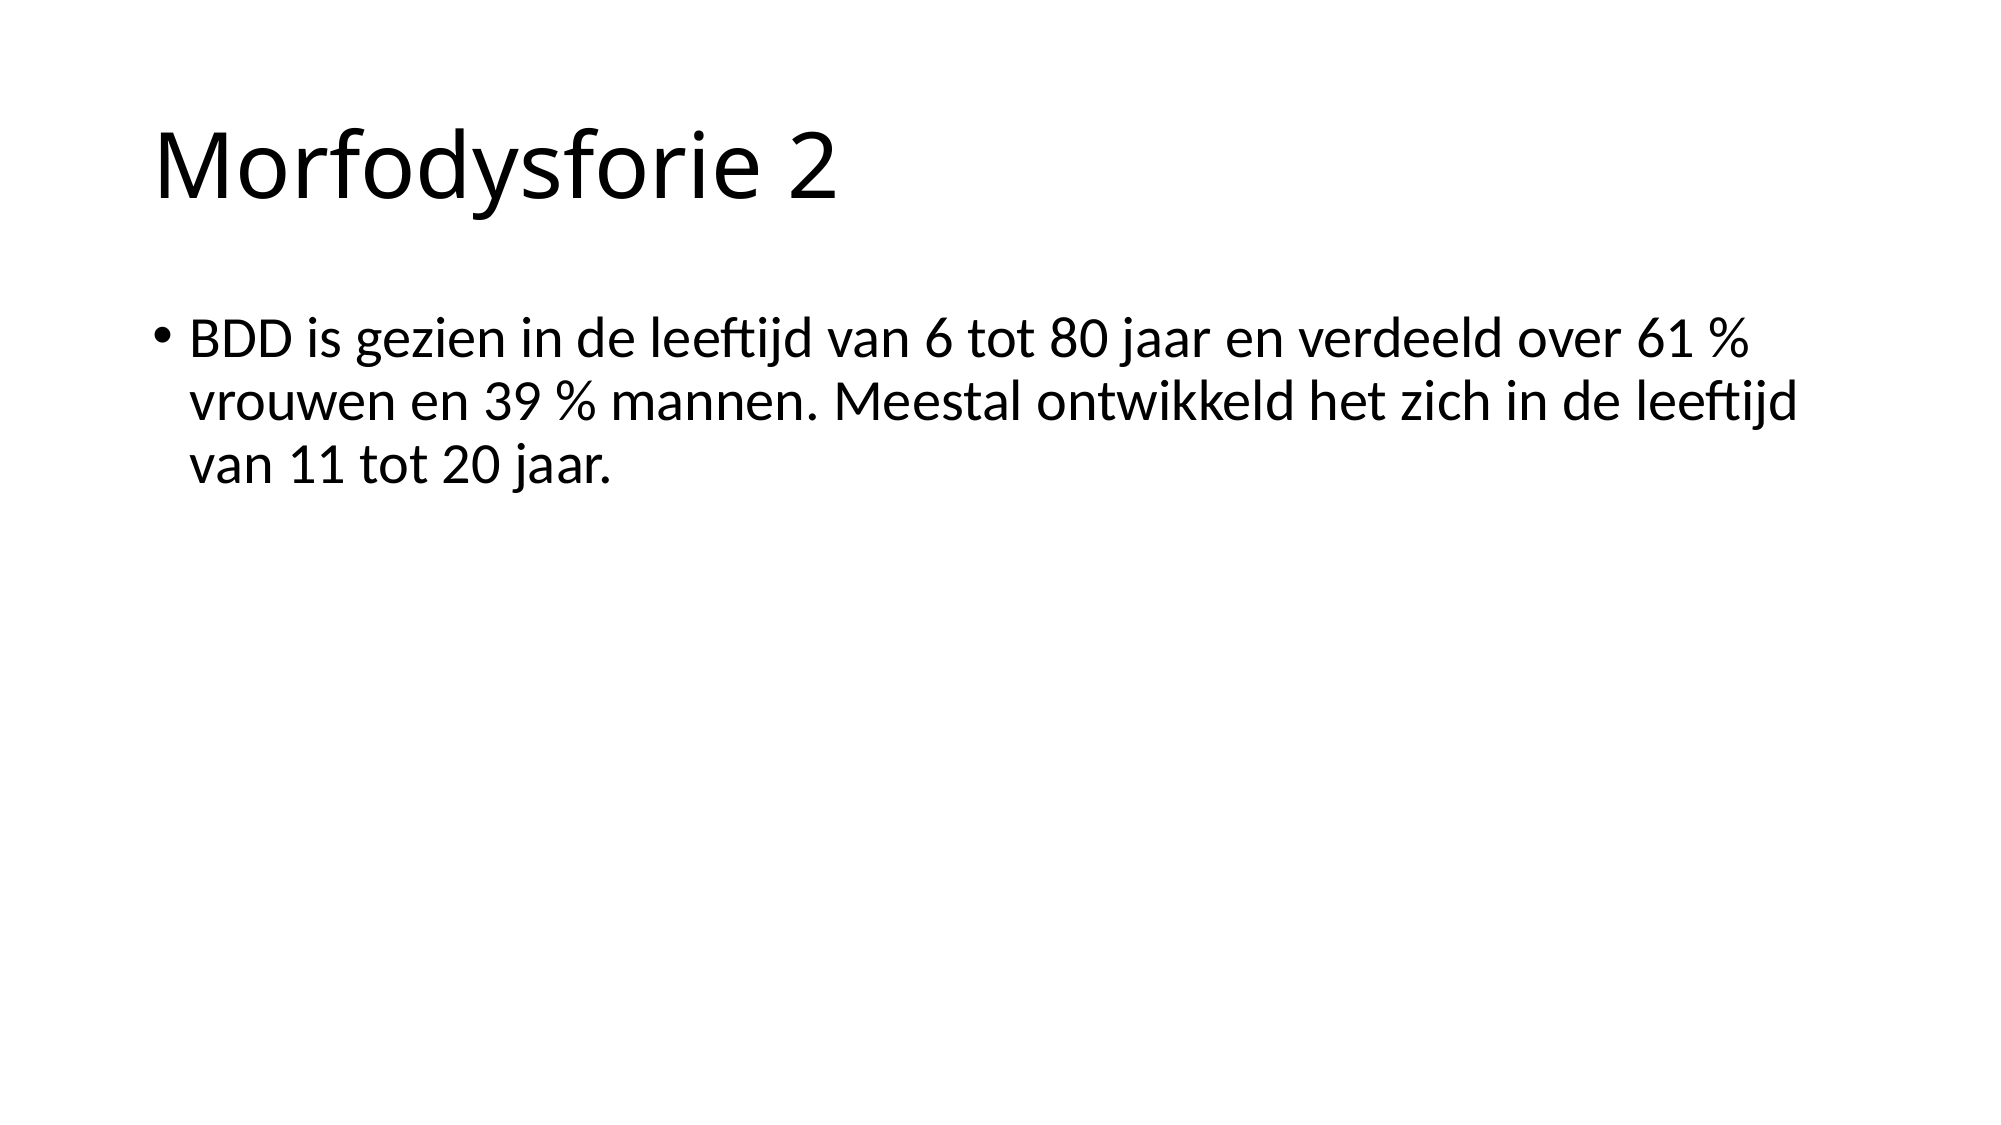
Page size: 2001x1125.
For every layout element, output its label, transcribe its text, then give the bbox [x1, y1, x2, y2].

title Morfodysforie 2 [137, 59, 1863, 278]
list BDD is gezien in de leeftijd van 6 tot 80 jaar en verdeeld over 61 % vrouwen en 39 % mannen. Meestal ontwikkeld het zich in de leeftijd van 11 tot 20 jaar. [137, 299, 1863, 1014]
